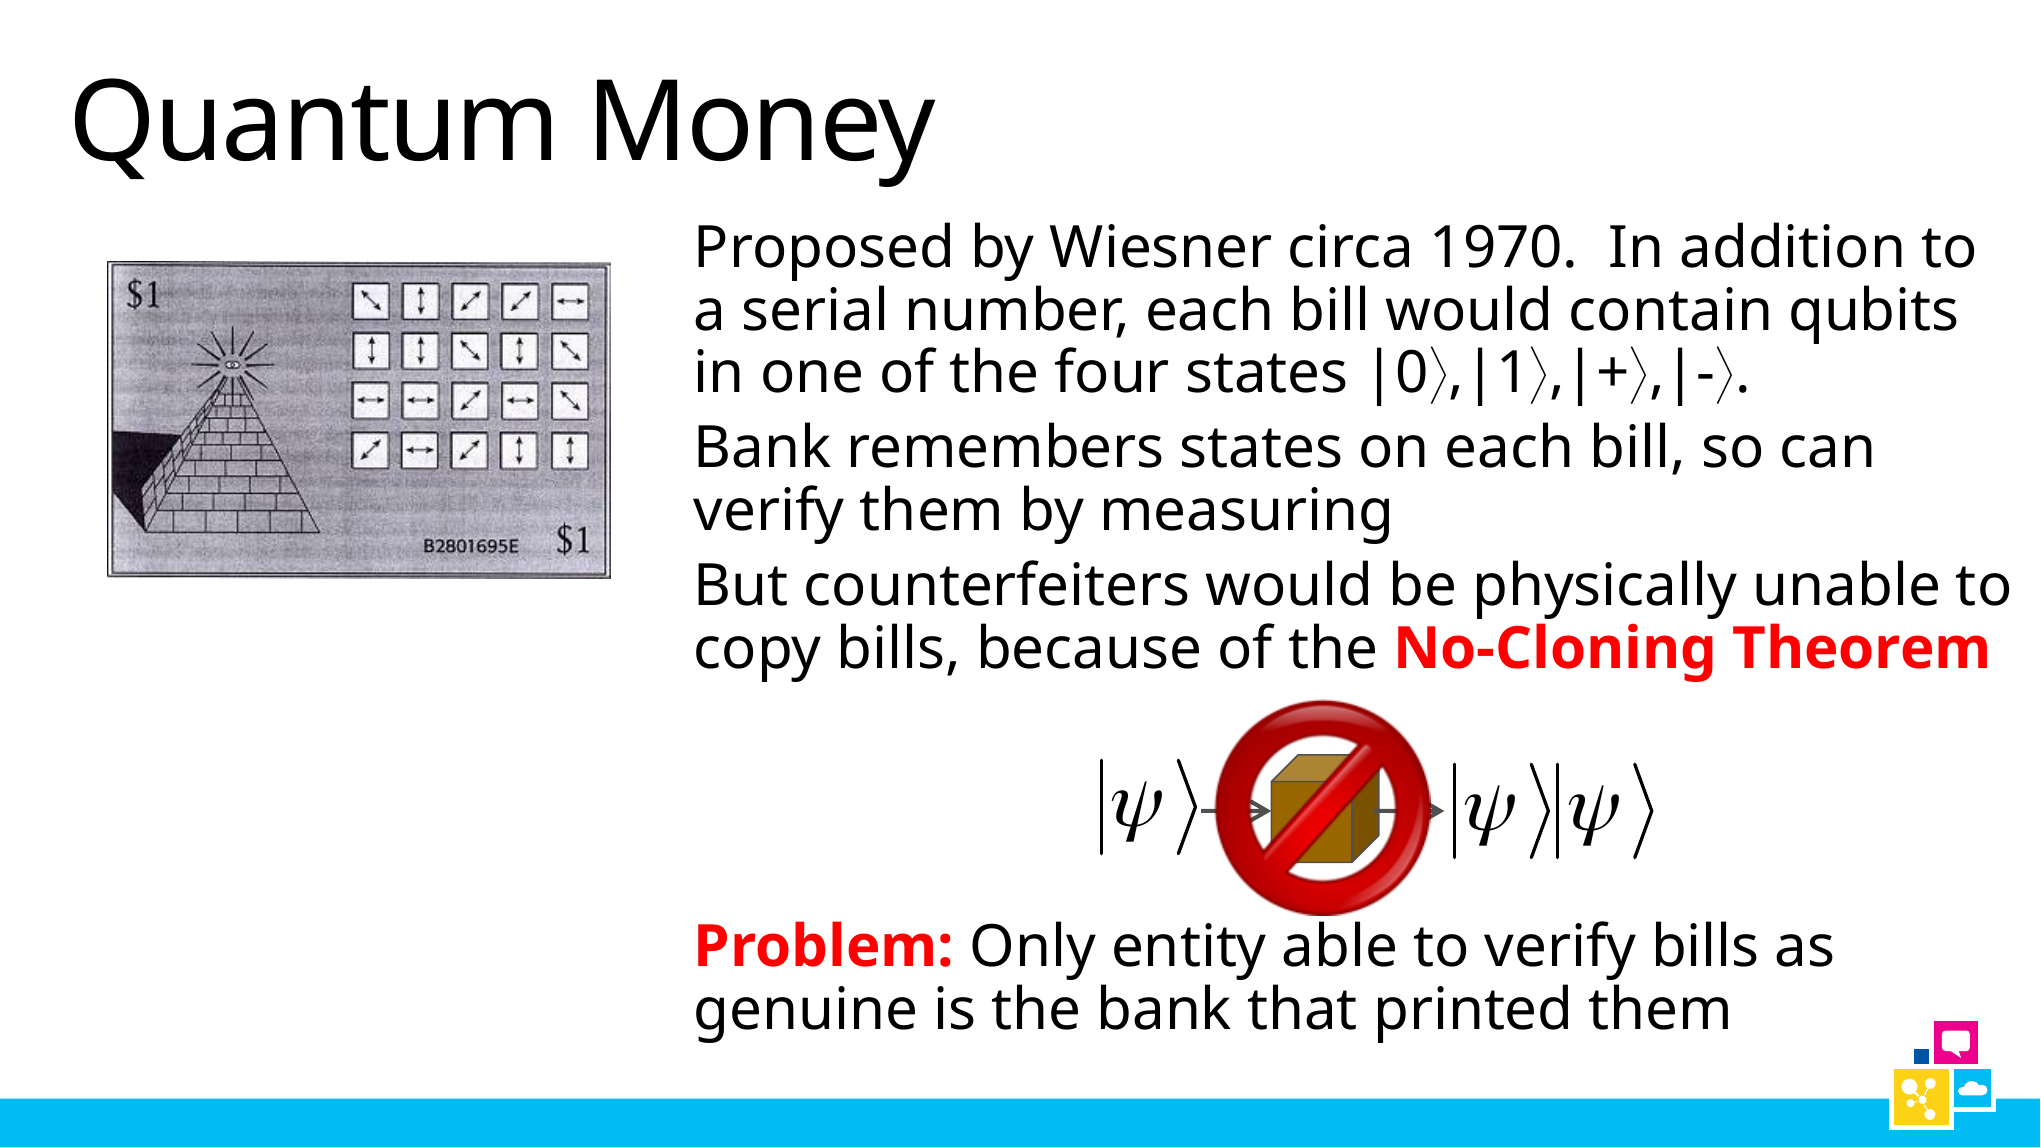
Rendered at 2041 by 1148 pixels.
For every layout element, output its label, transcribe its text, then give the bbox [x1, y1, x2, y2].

picture [107, 260, 611, 579]
title Quantum Money [45, 48, 1996, 200]
list Proposed by Wiesner circa 1970. In addition to a serial number, each bill would contain qubits in one of the four states |0,|1,|+,|-. Bank remembers states on each bill, so can verify them by measuring But counterfeiters would be physically unable to copy bills, because of the No-Cloning Theorem Problem: Only entity able to verify bills as genuine is the bank that printed them [670, 201, 2041, 1081]
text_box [1086, 698, 1668, 916]
